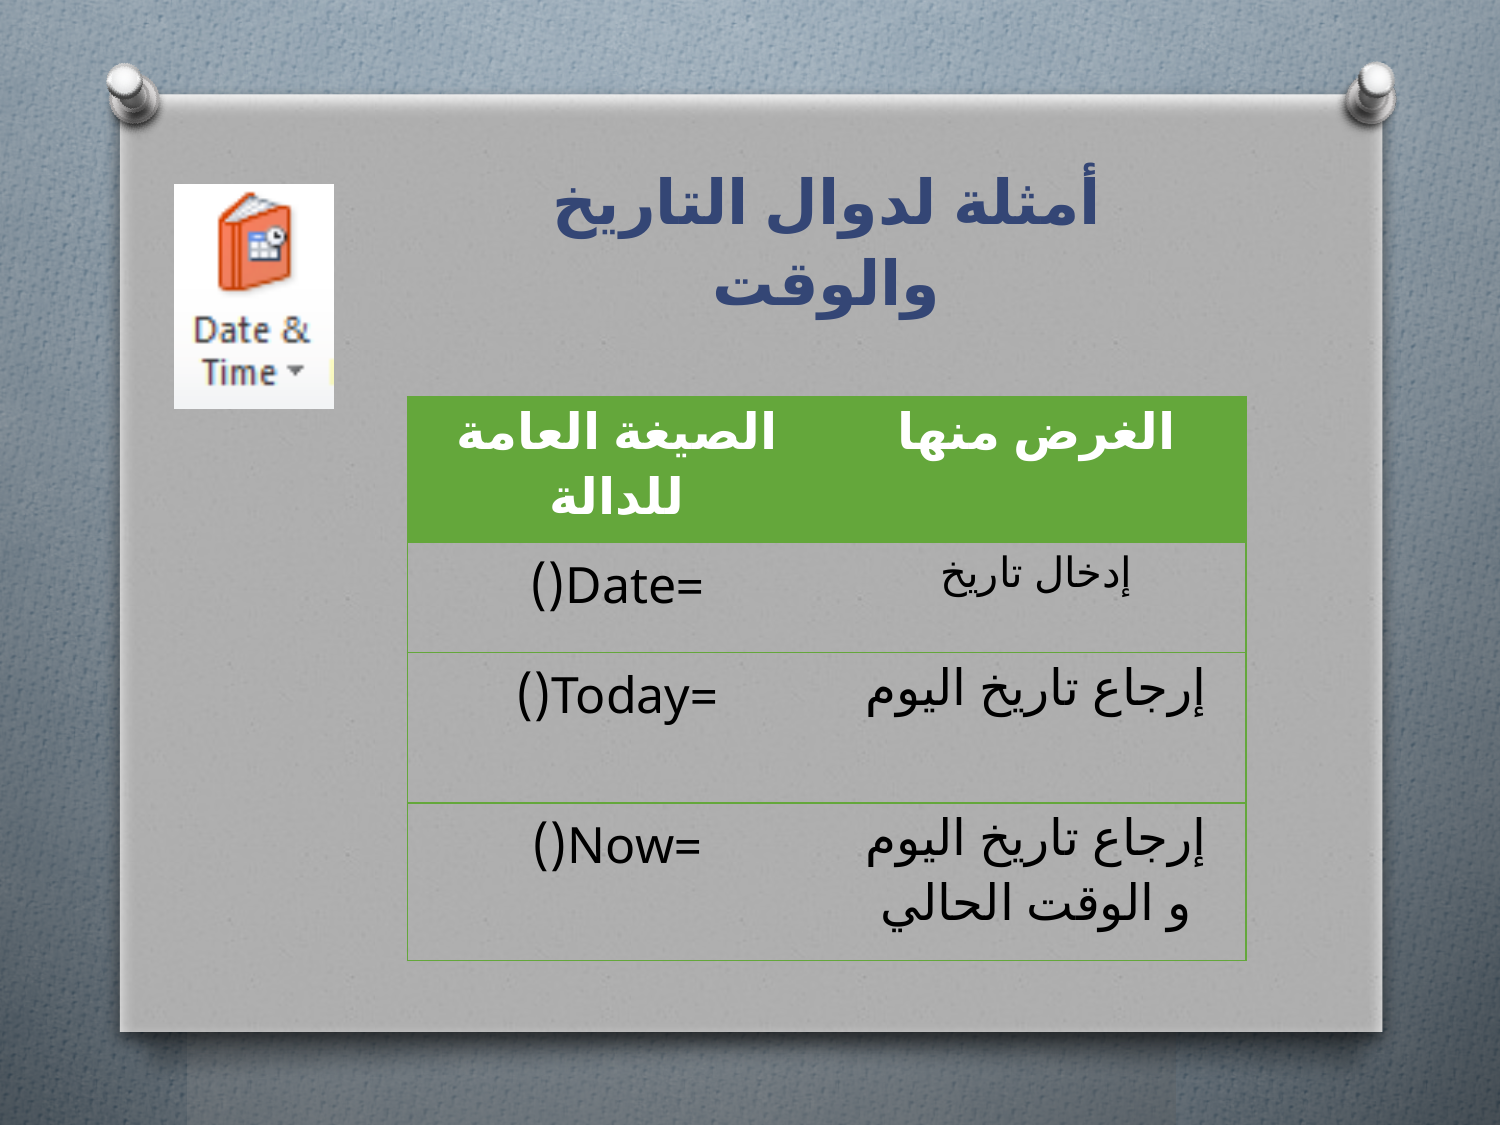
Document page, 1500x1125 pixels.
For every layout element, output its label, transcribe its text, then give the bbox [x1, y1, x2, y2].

picture [1317, 35, 1439, 156]
table_cell إرجاع تاريخ اليوم و الوقت الحالي [827, 804, 1245, 960]
text_box أمثلة لدوال التاريخ والوقت [419, 160, 1235, 338]
table_cell =Now() [408, 804, 827, 960]
table_cell إرجاع تاريخ اليوم [827, 653, 1245, 802]
table_cell =Date() [408, 543, 827, 652]
picture [75, 29, 198, 153]
picture [174, 184, 334, 410]
table_header الغرض منها [827, 398, 1245, 542]
table_cell إدخال تاريخ [827, 543, 1245, 652]
table_header الصيغة العامة للدالة [408, 398, 827, 542]
table_cell =Today() [408, 653, 827, 802]
